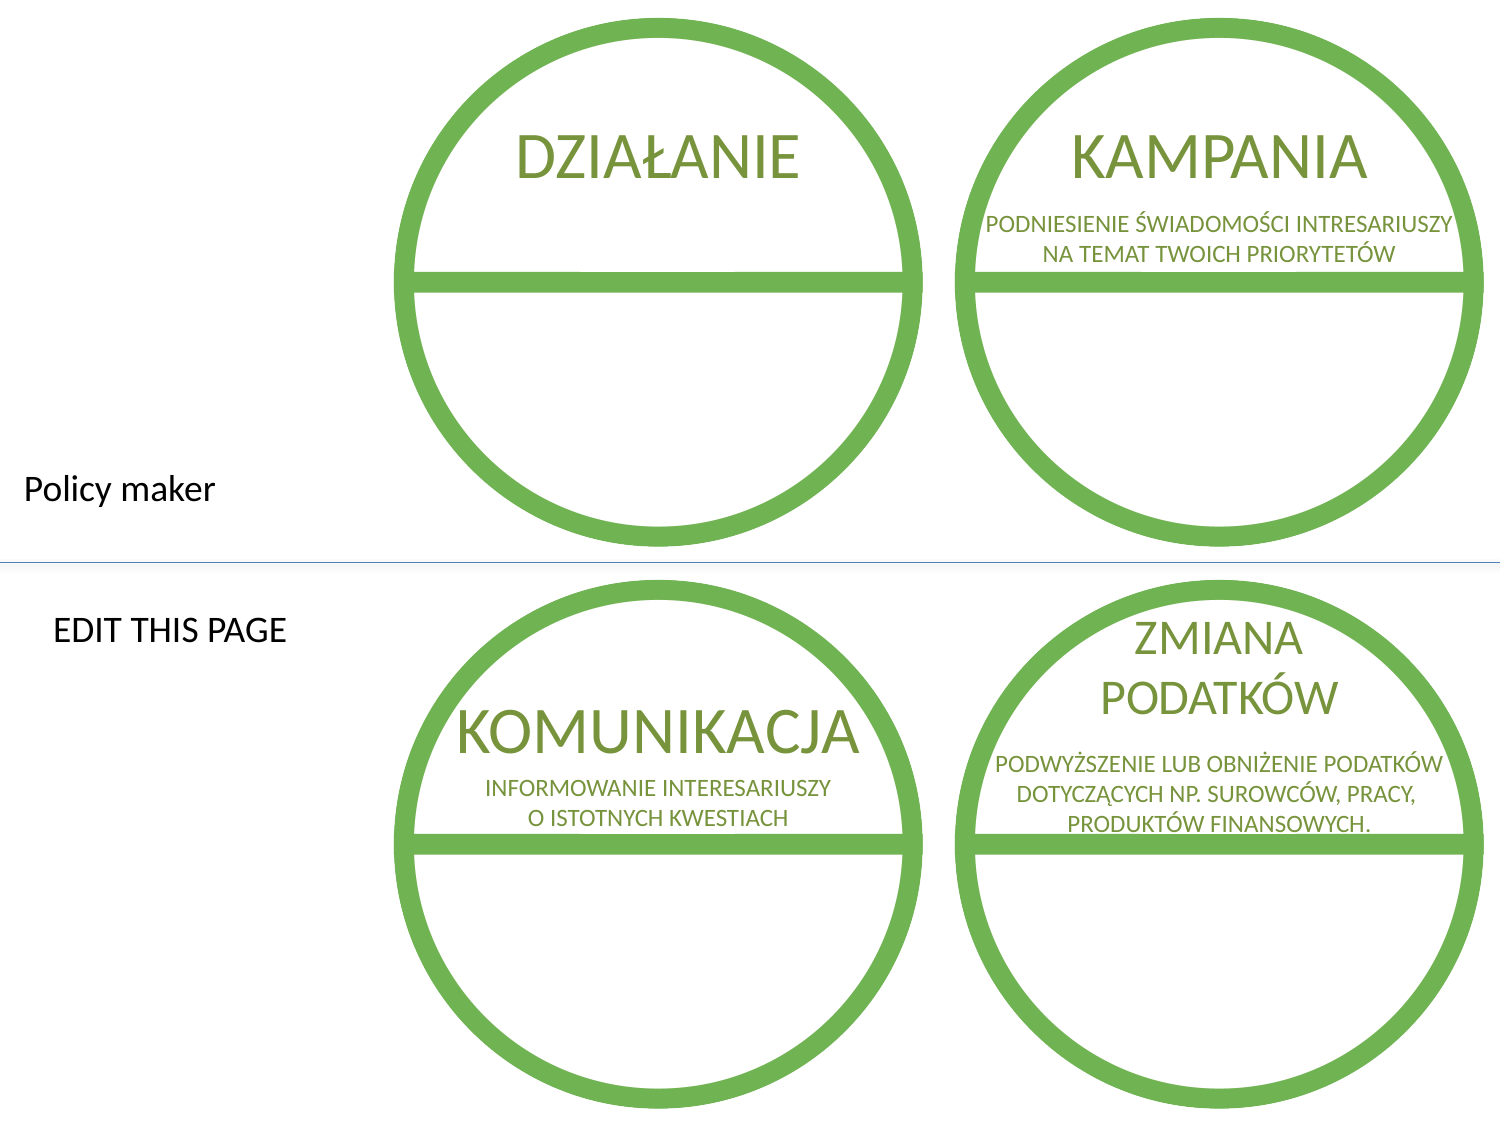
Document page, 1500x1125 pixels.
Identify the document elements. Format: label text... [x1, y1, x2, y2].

text_box EDIT THIS PAGE [38, 597, 303, 657]
text_box Policy maker [9, 456, 231, 517]
picture [377, 1, 1500, 1125]
